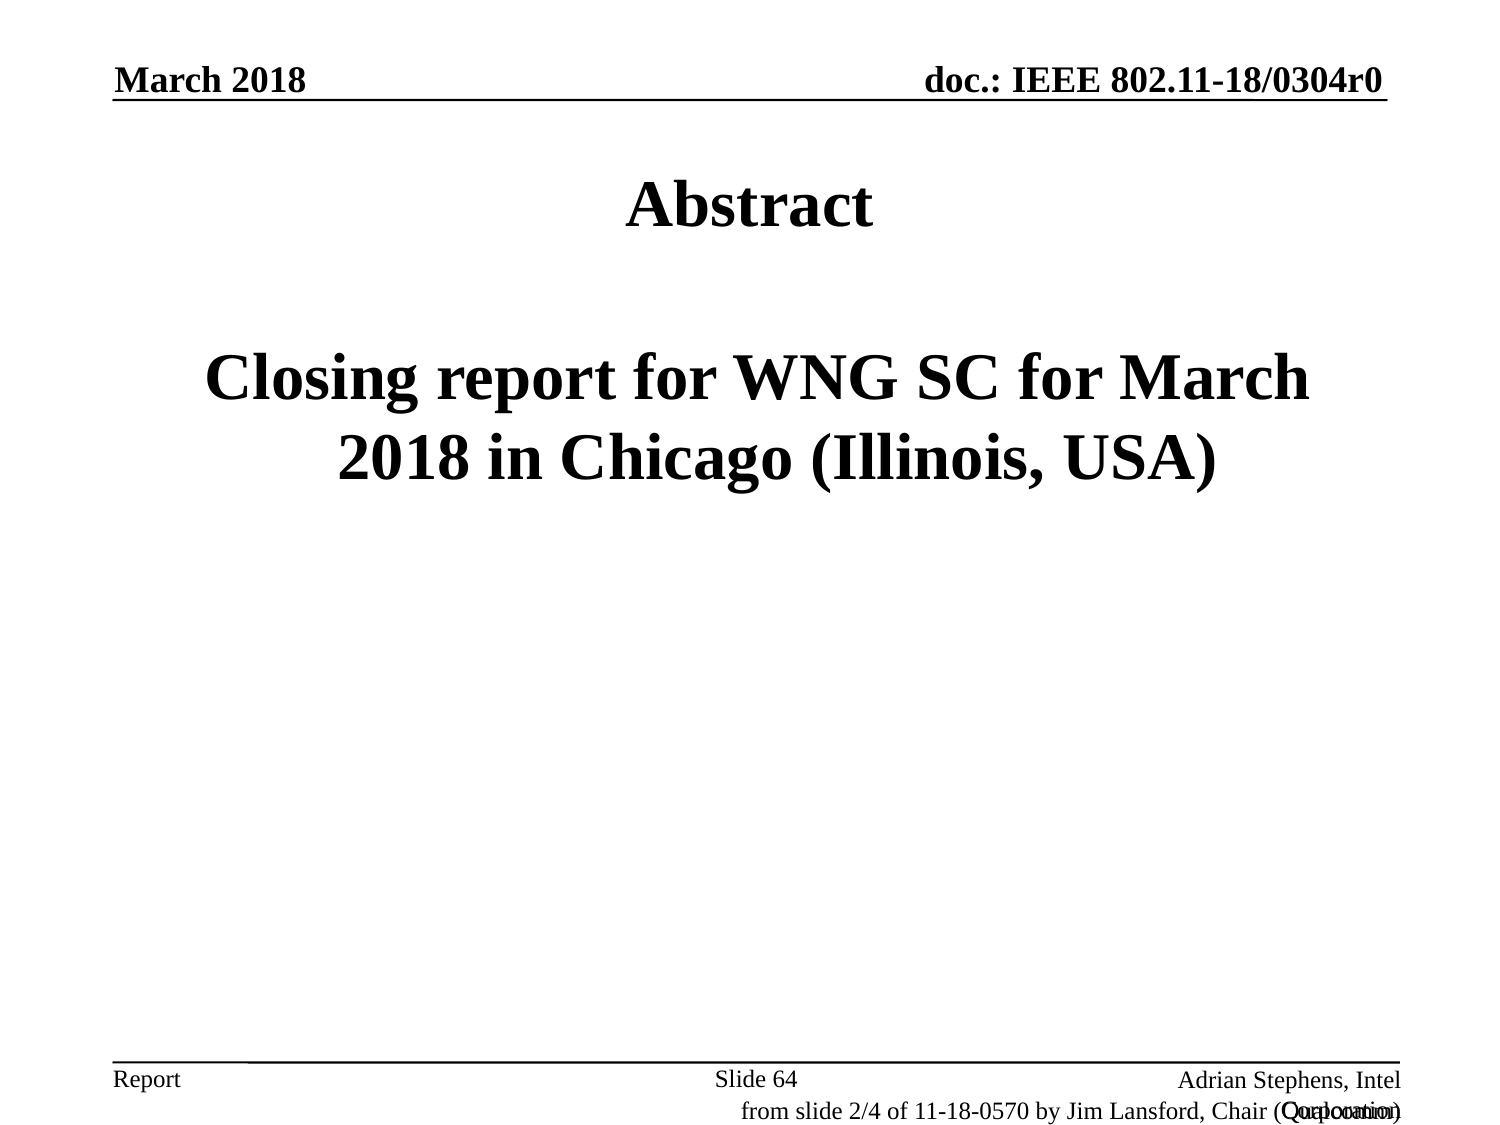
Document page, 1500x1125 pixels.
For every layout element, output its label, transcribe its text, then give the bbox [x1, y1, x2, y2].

list Closing report for WNG SC for March 2018 in Chicago (Illinois, USA) [112, 324, 1388, 1000]
text_box from slide 2/4 of 11-18-0570 by Jim Lansford, Chair (Qualcomm) [343, 1087, 1417, 1125]
slide_number Slide 64 [711, 1061, 801, 1093]
title Abstract [112, 112, 1388, 288]
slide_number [114, 54, 374, 101]
footer Adrian Stephens, Intel Corporation [1062, 1063, 1402, 1087]
